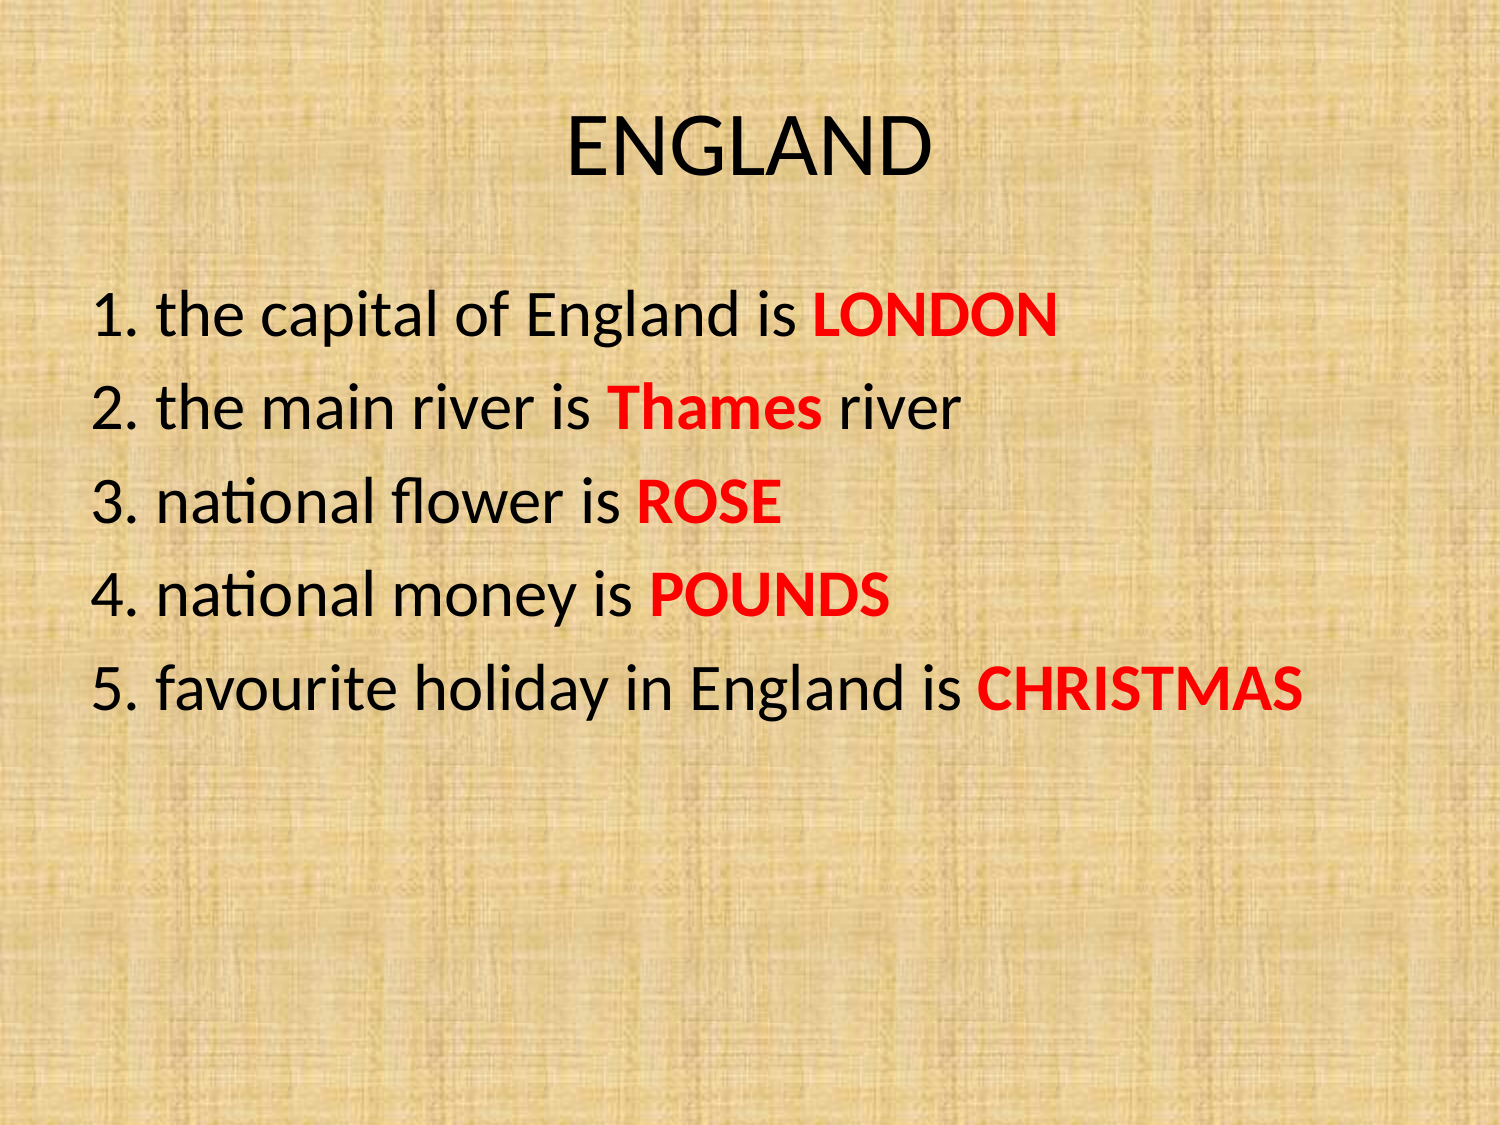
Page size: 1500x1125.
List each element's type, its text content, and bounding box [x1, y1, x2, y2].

title ENGLAND [75, 45, 1425, 233]
picture [0, 0, 1500, 1125]
list 1. the capital of England is LONDON 2. the main river is Thames river 3. national flower is ROSE 4. national money is POUNDS 5. favourite holiday in England is CHRISTMAS [75, 262, 1425, 1005]
